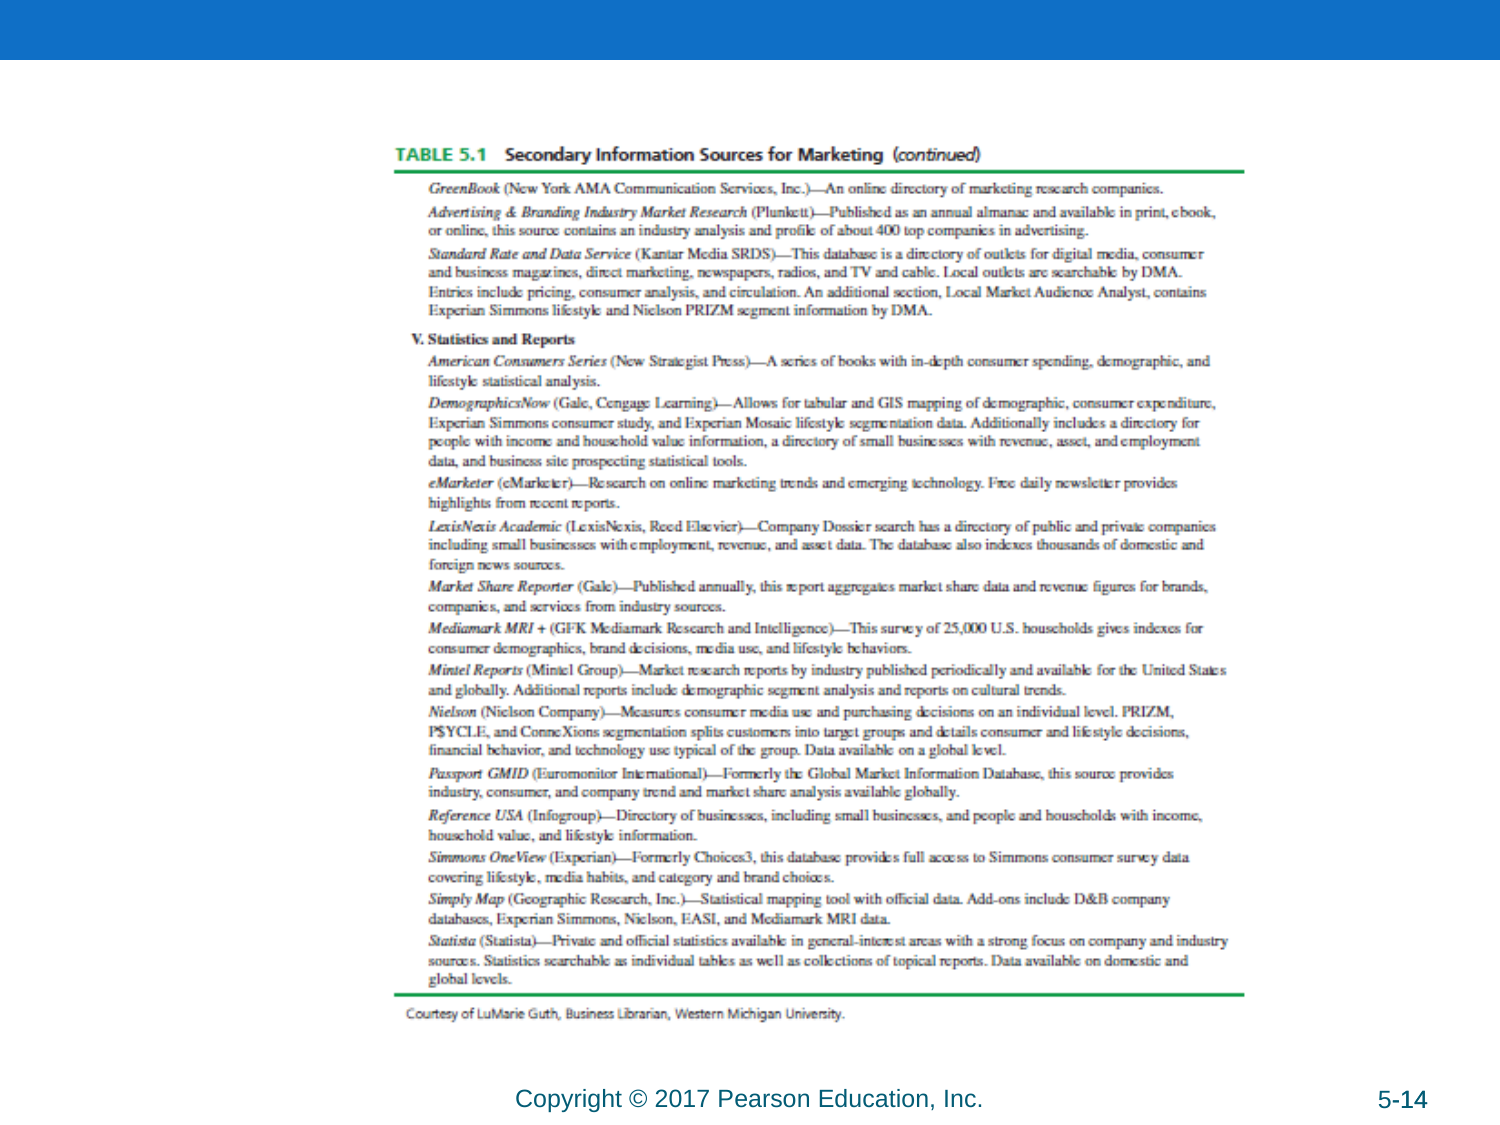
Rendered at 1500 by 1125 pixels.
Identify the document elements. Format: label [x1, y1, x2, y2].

picture [641, 1100, 647, 1107]
picture [340, 134, 1292, 1028]
